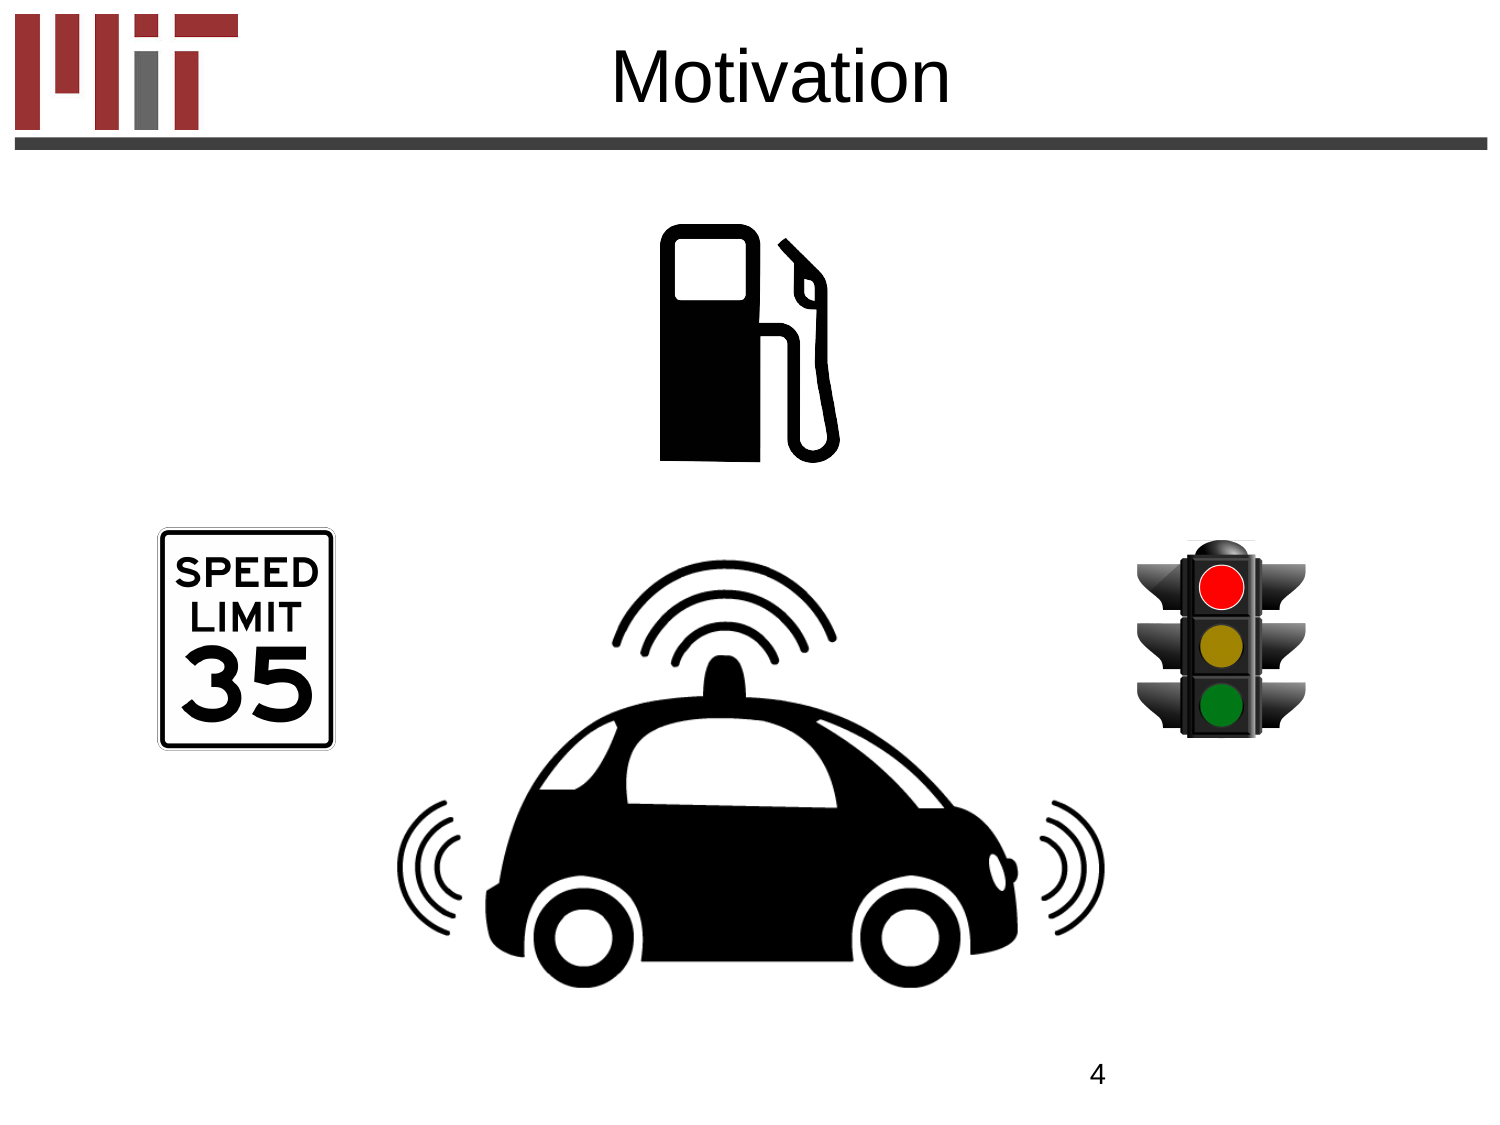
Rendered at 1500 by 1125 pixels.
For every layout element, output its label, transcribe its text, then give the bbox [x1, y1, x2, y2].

title Motivation [237, 15, 1325, 130]
picture [156, 527, 336, 752]
slide_number 4 [1074, 1042, 1425, 1103]
picture [15, 14, 238, 130]
picture [356, 527, 1326, 1043]
picture [660, 224, 840, 463]
